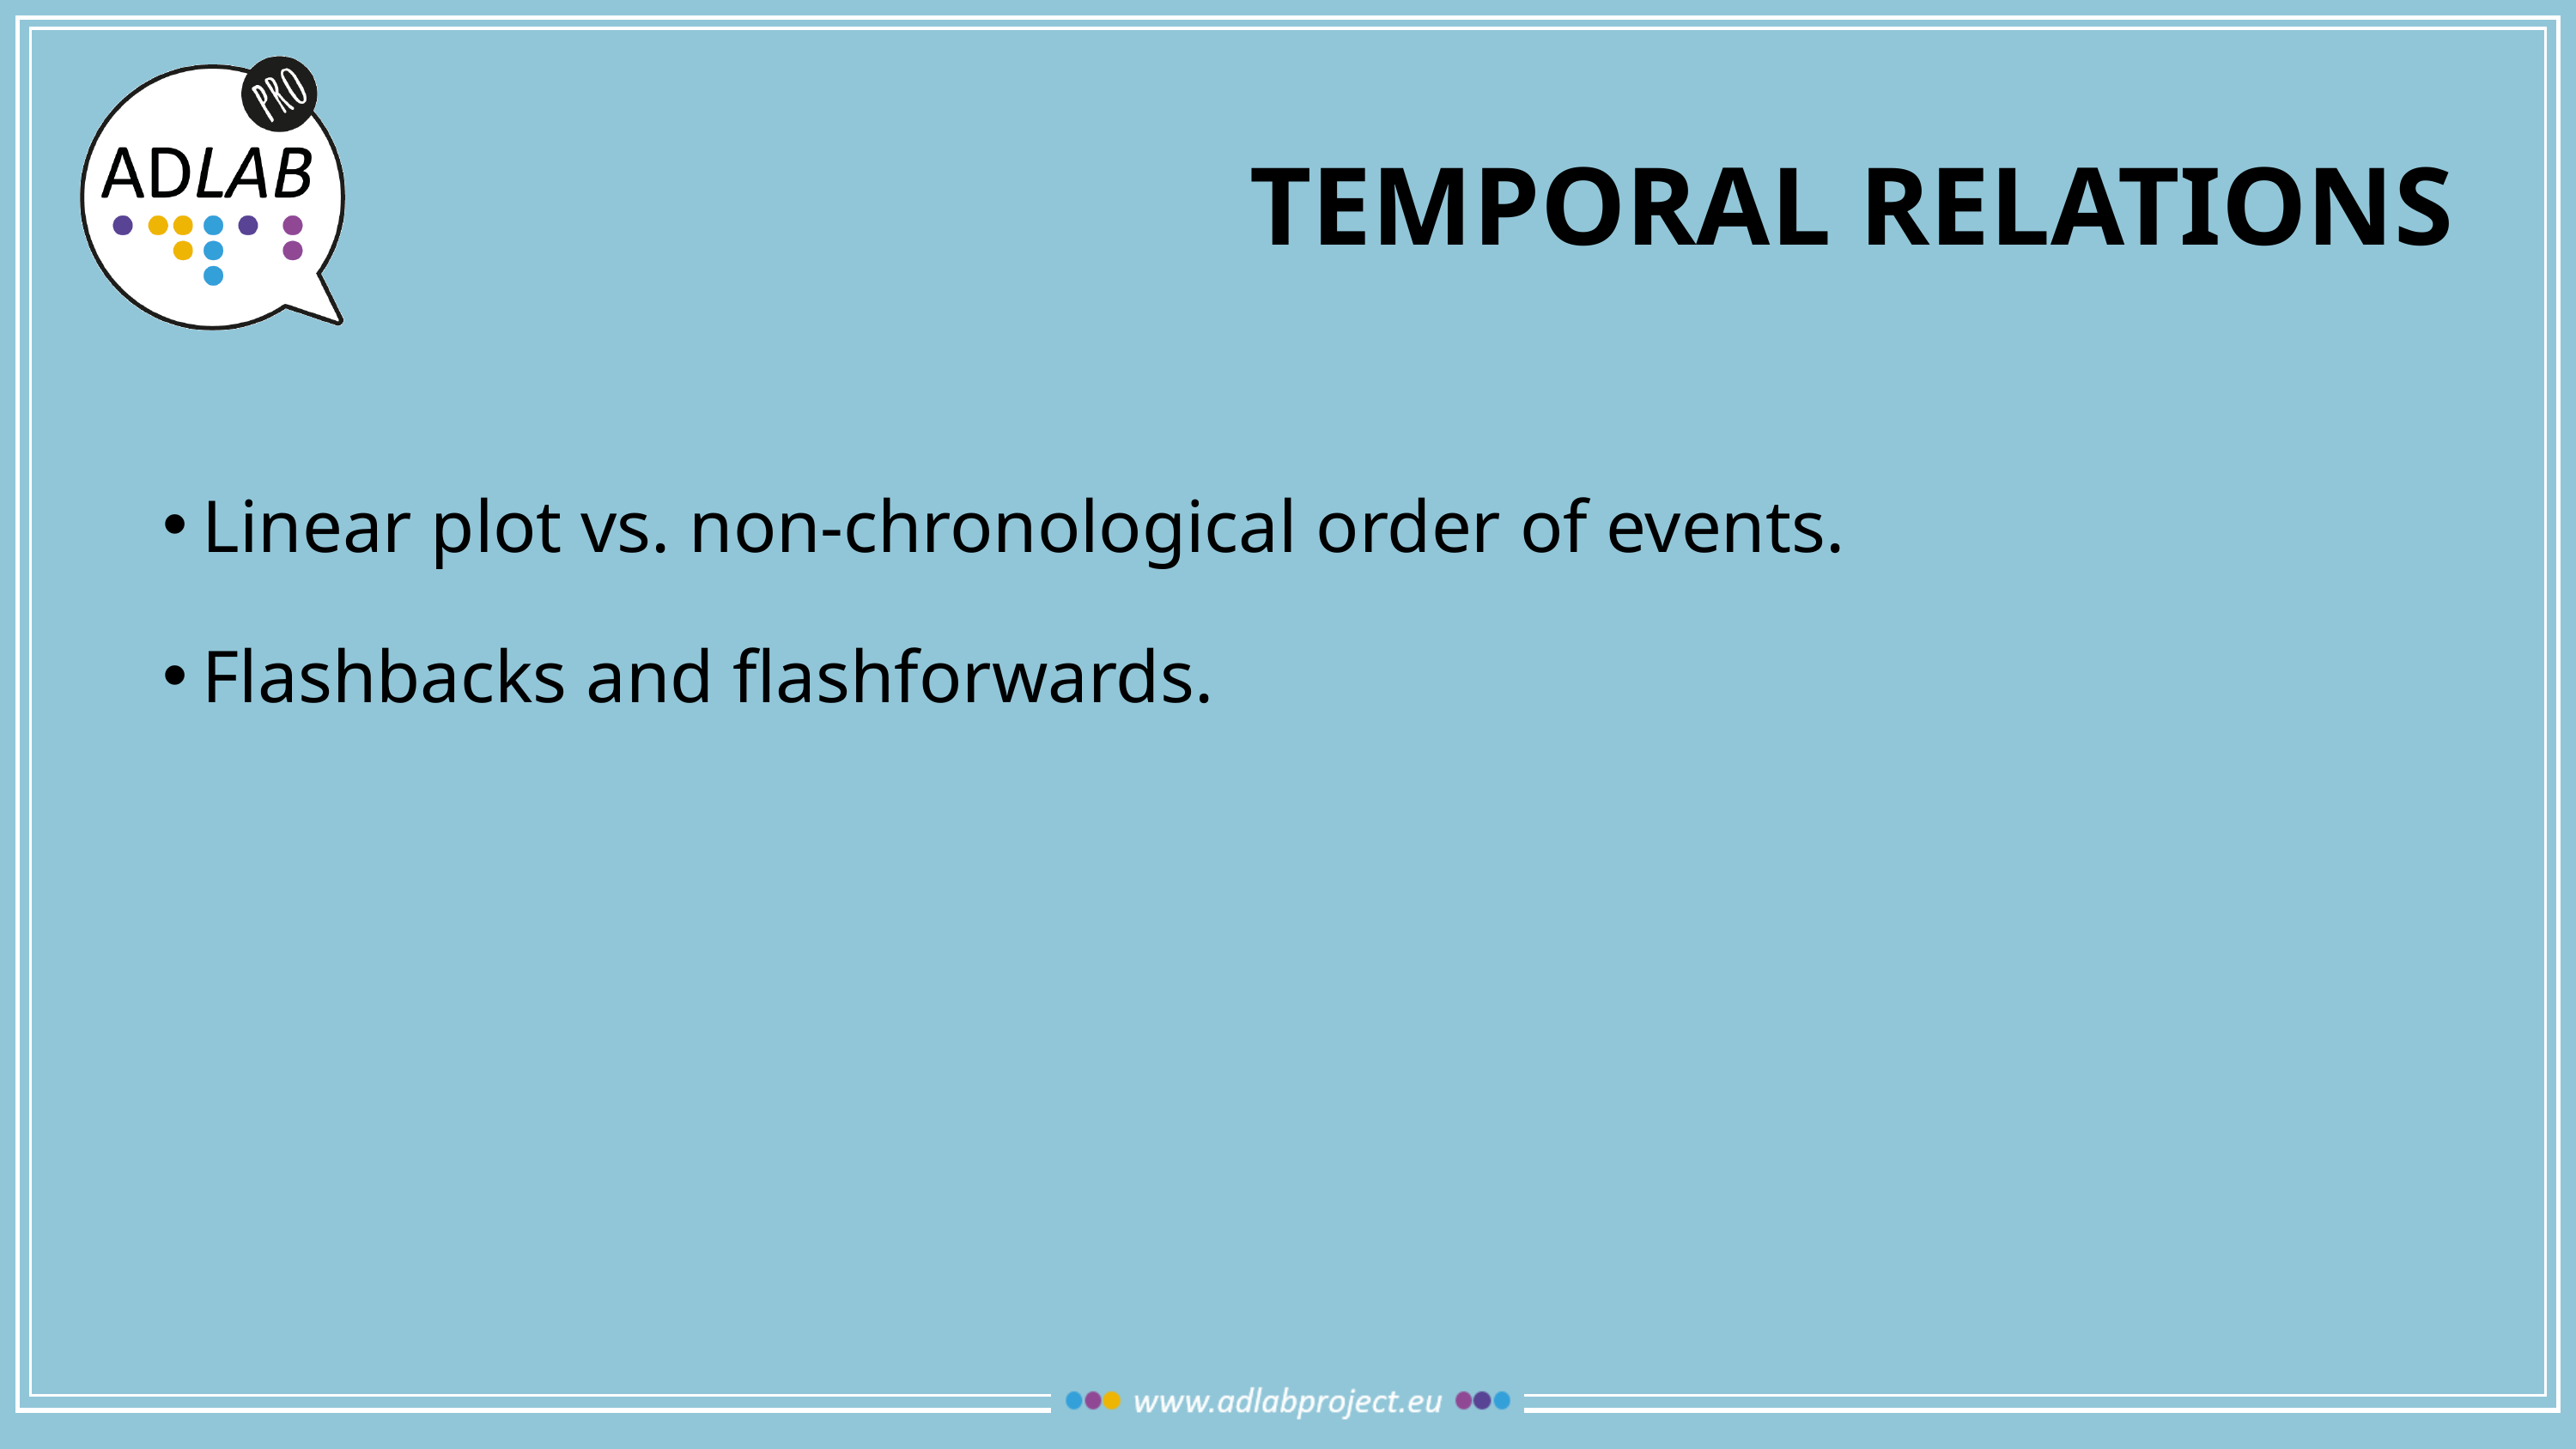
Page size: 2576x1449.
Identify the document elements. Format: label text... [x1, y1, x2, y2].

title Temporal relations [384, 70, 2467, 351]
list Linear plot vs. non-chronological order of events. Flashbacks and flashforwards. [150, 431, 2467, 1087]
picture [72, 49, 353, 330]
picture [1051, 1378, 1524, 1429]
